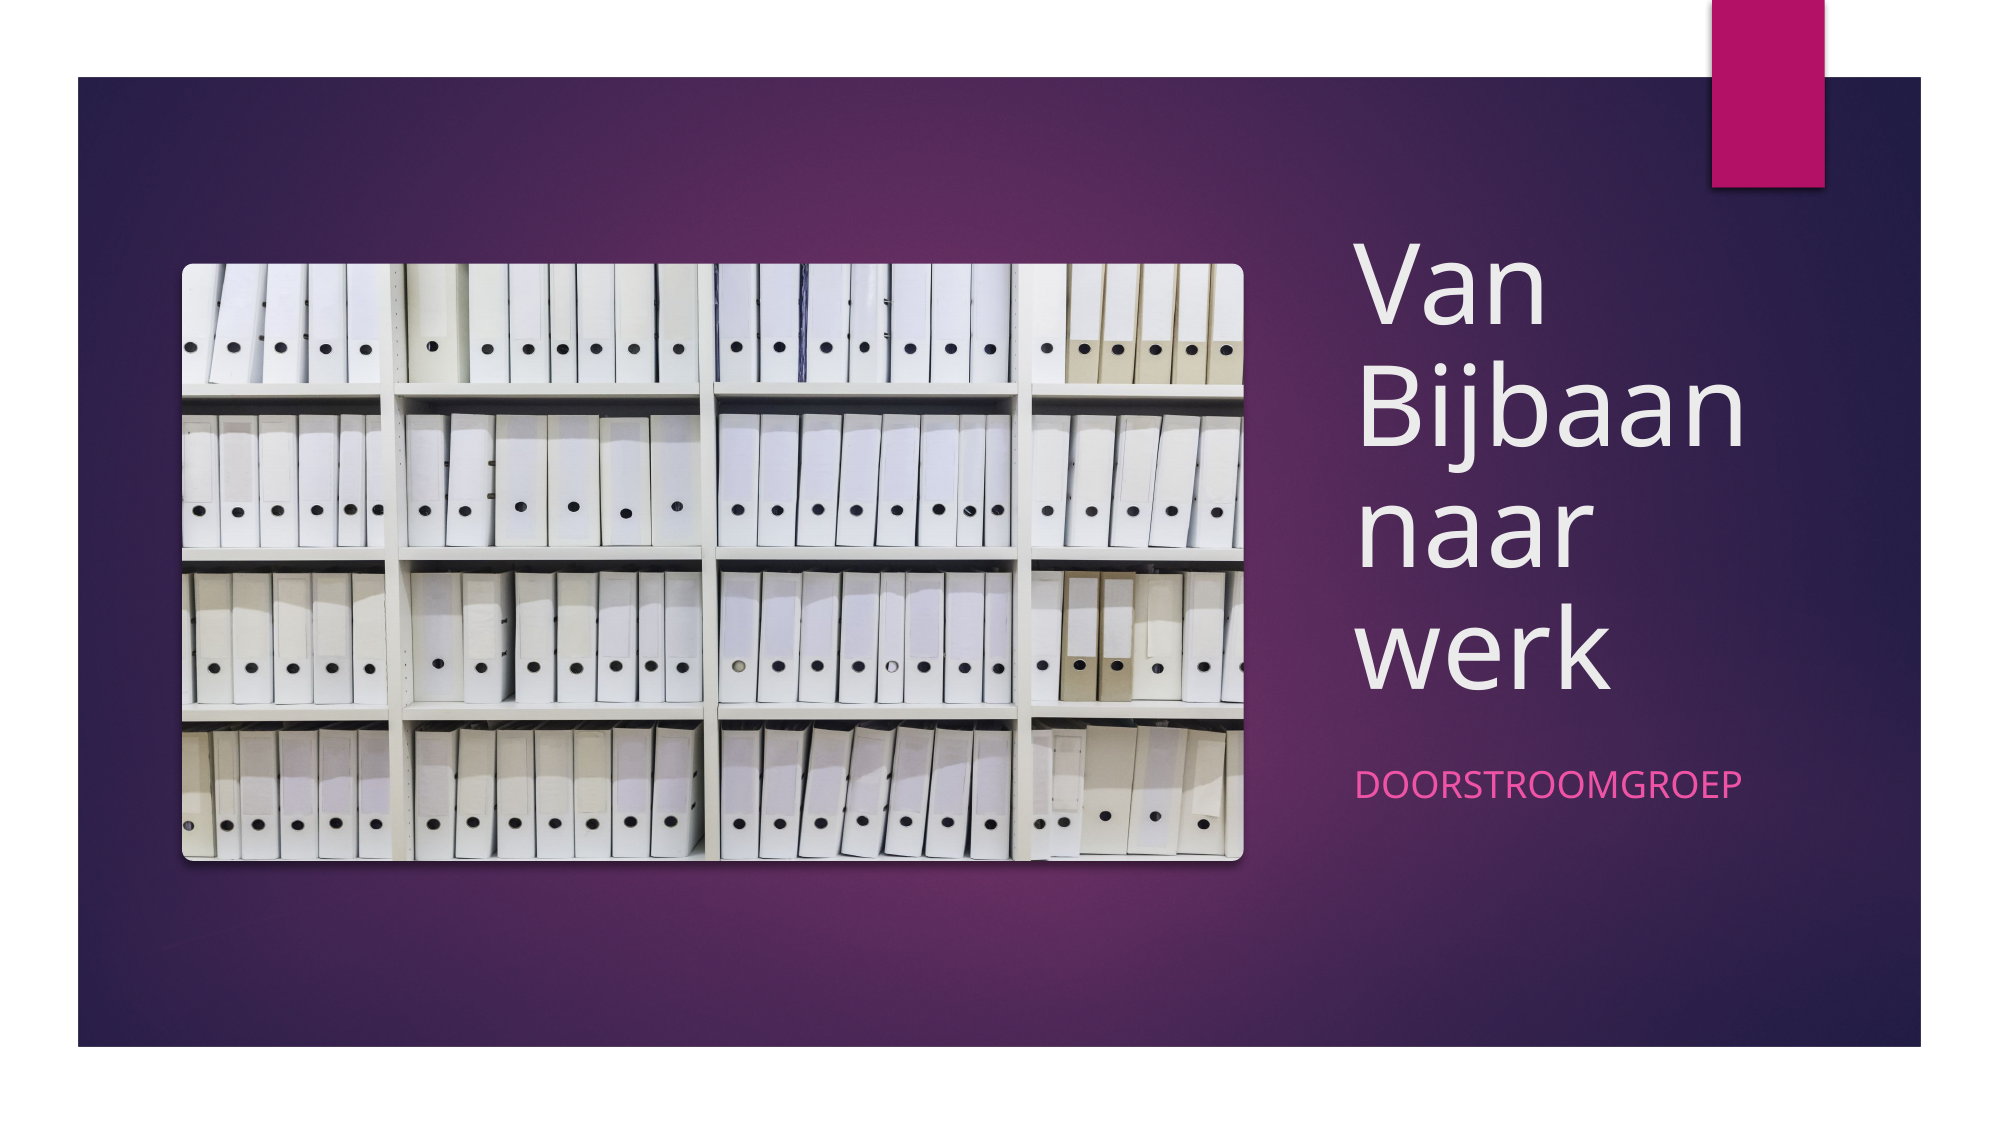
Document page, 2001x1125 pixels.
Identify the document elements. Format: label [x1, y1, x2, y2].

picture [181, 263, 1244, 862]
text_box [0, 0, 2000, 1125]
